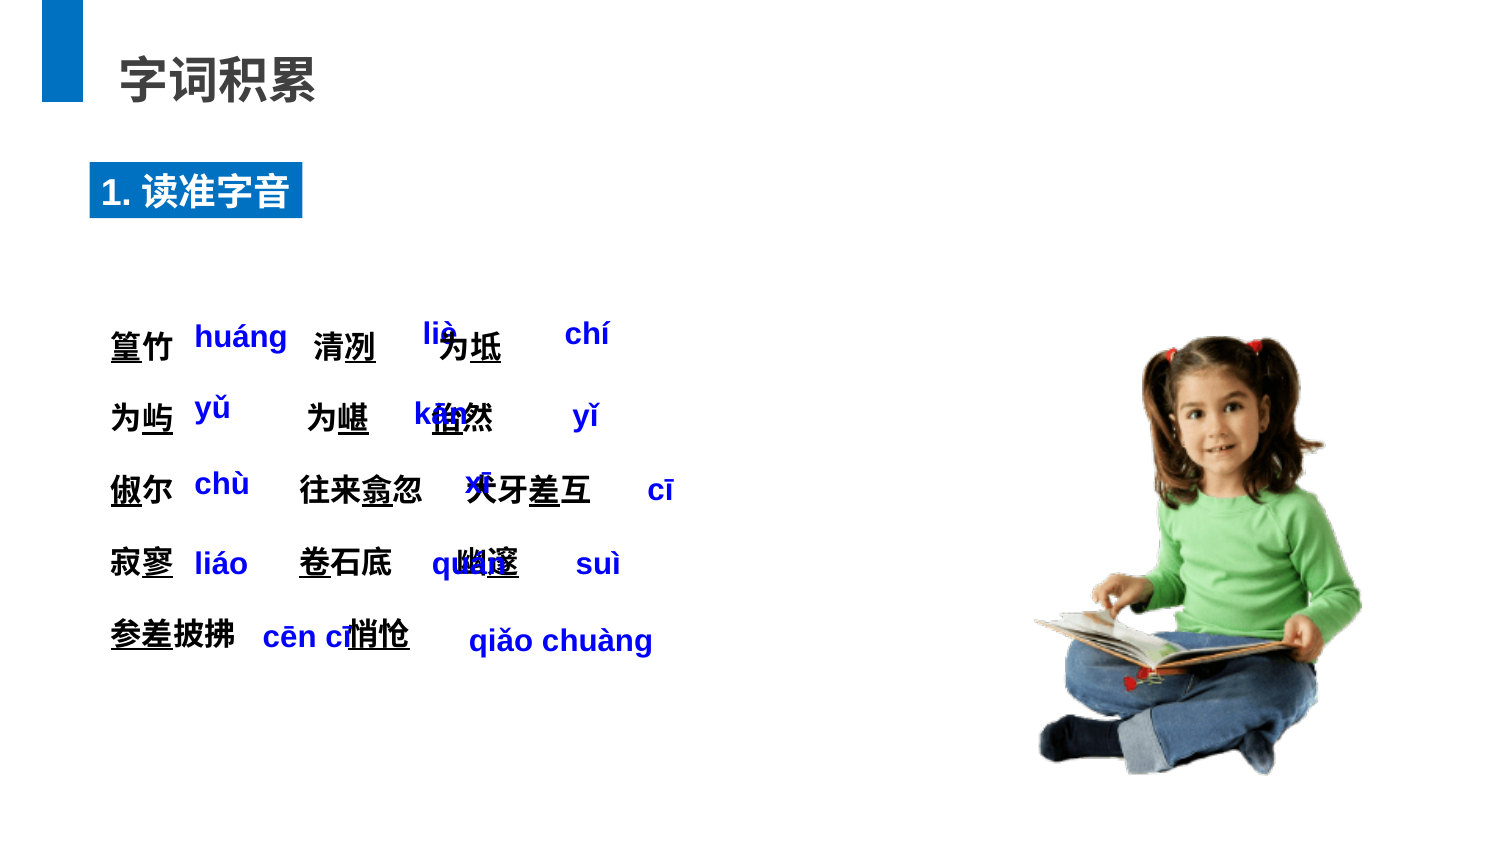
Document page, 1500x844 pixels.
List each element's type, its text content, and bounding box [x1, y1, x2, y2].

text_box qiǎo chuànɡ [457, 614, 742, 664]
text_box liáo [183, 537, 279, 587]
text_box kān [402, 387, 545, 436]
text_box cī [636, 463, 778, 512]
text_box chù [183, 457, 305, 507]
picture [1033, 335, 1362, 777]
text_box cēn cī [242, 610, 465, 660]
text_box xī [453, 456, 529, 506]
text_box [42, 0, 83, 102]
text_box suì [598, 537, 675, 587]
text_box quán [411, 537, 598, 587]
text_box 字词积累 [107, 42, 485, 114]
text_box 篁竹 清冽 为坻 为屿 为嵁 佁然 俶尔 往来翕忽 犬牙差互 寂寥 卷石底 幽邃 参差披拂 悄怆 [71, 291, 768, 729]
text_box 1.读准字音 [89, 162, 303, 219]
